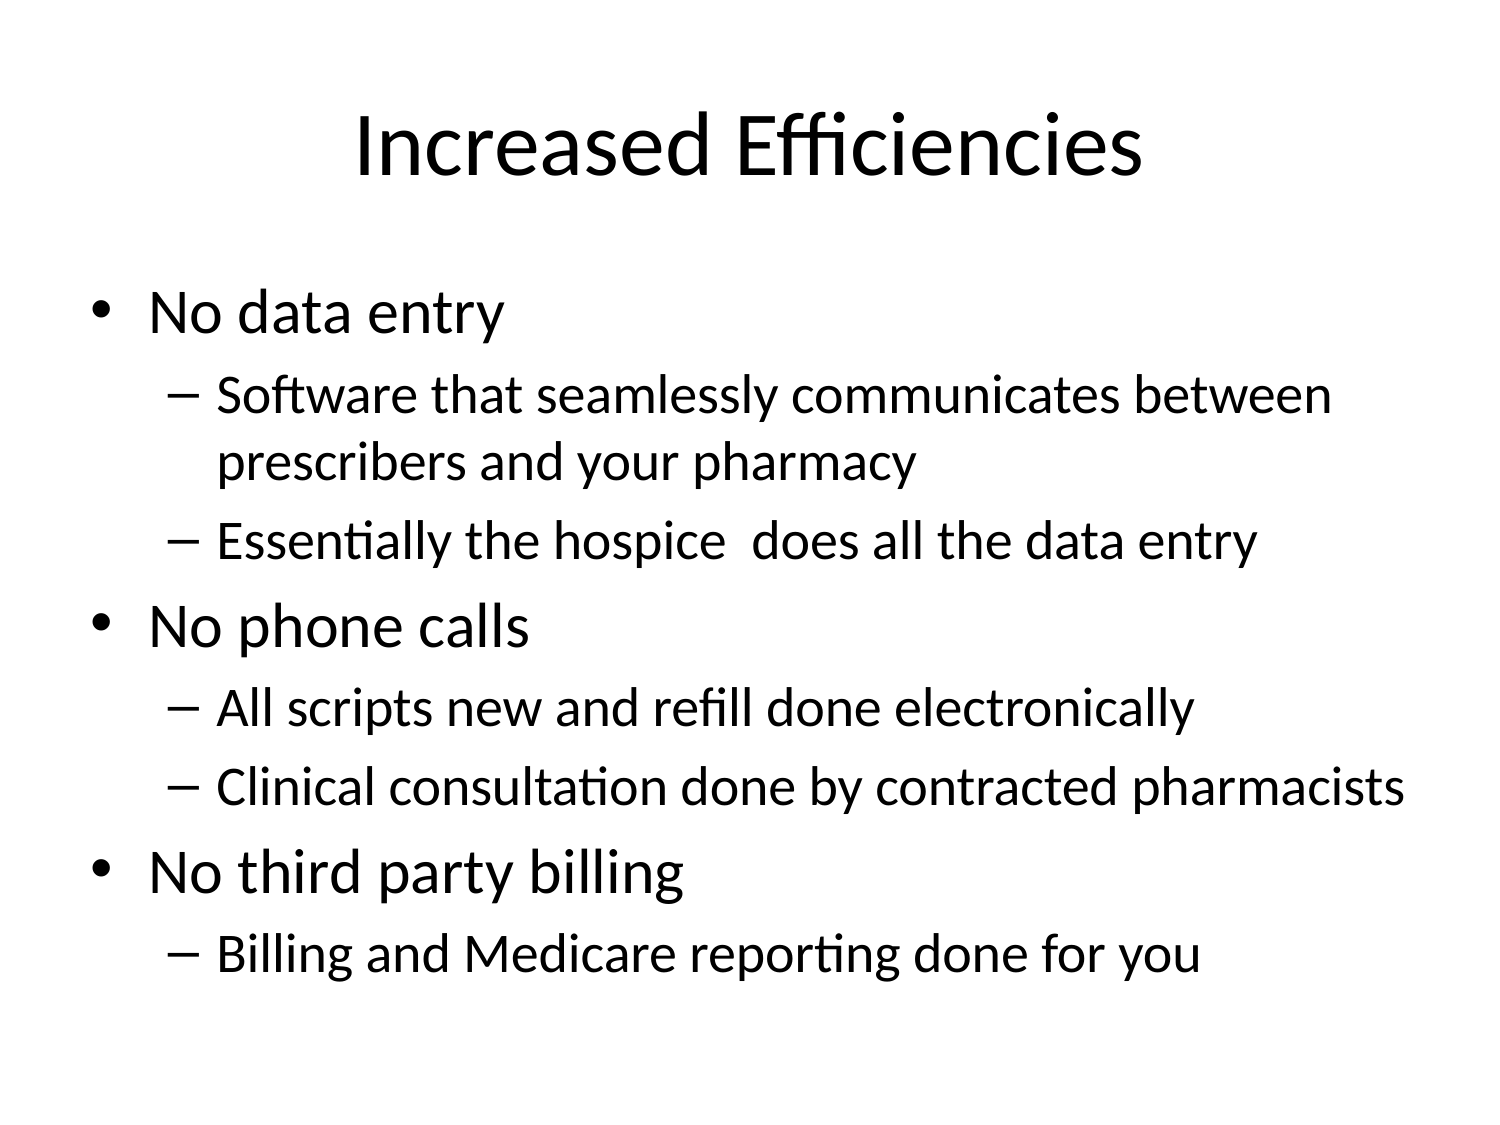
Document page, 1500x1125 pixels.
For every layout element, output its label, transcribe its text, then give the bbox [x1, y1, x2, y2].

title Increased Efficiencies [75, 45, 1425, 233]
list No data entry Software that seamlessly communicates between prescribers and your pharmacy Essentially the hospice does all the data entry No phone calls All scripts new and refill done electronically Clinical consultation done by contracted pharmacists No third party billing Billing and Medicare reporting done for you [75, 262, 1425, 1005]
